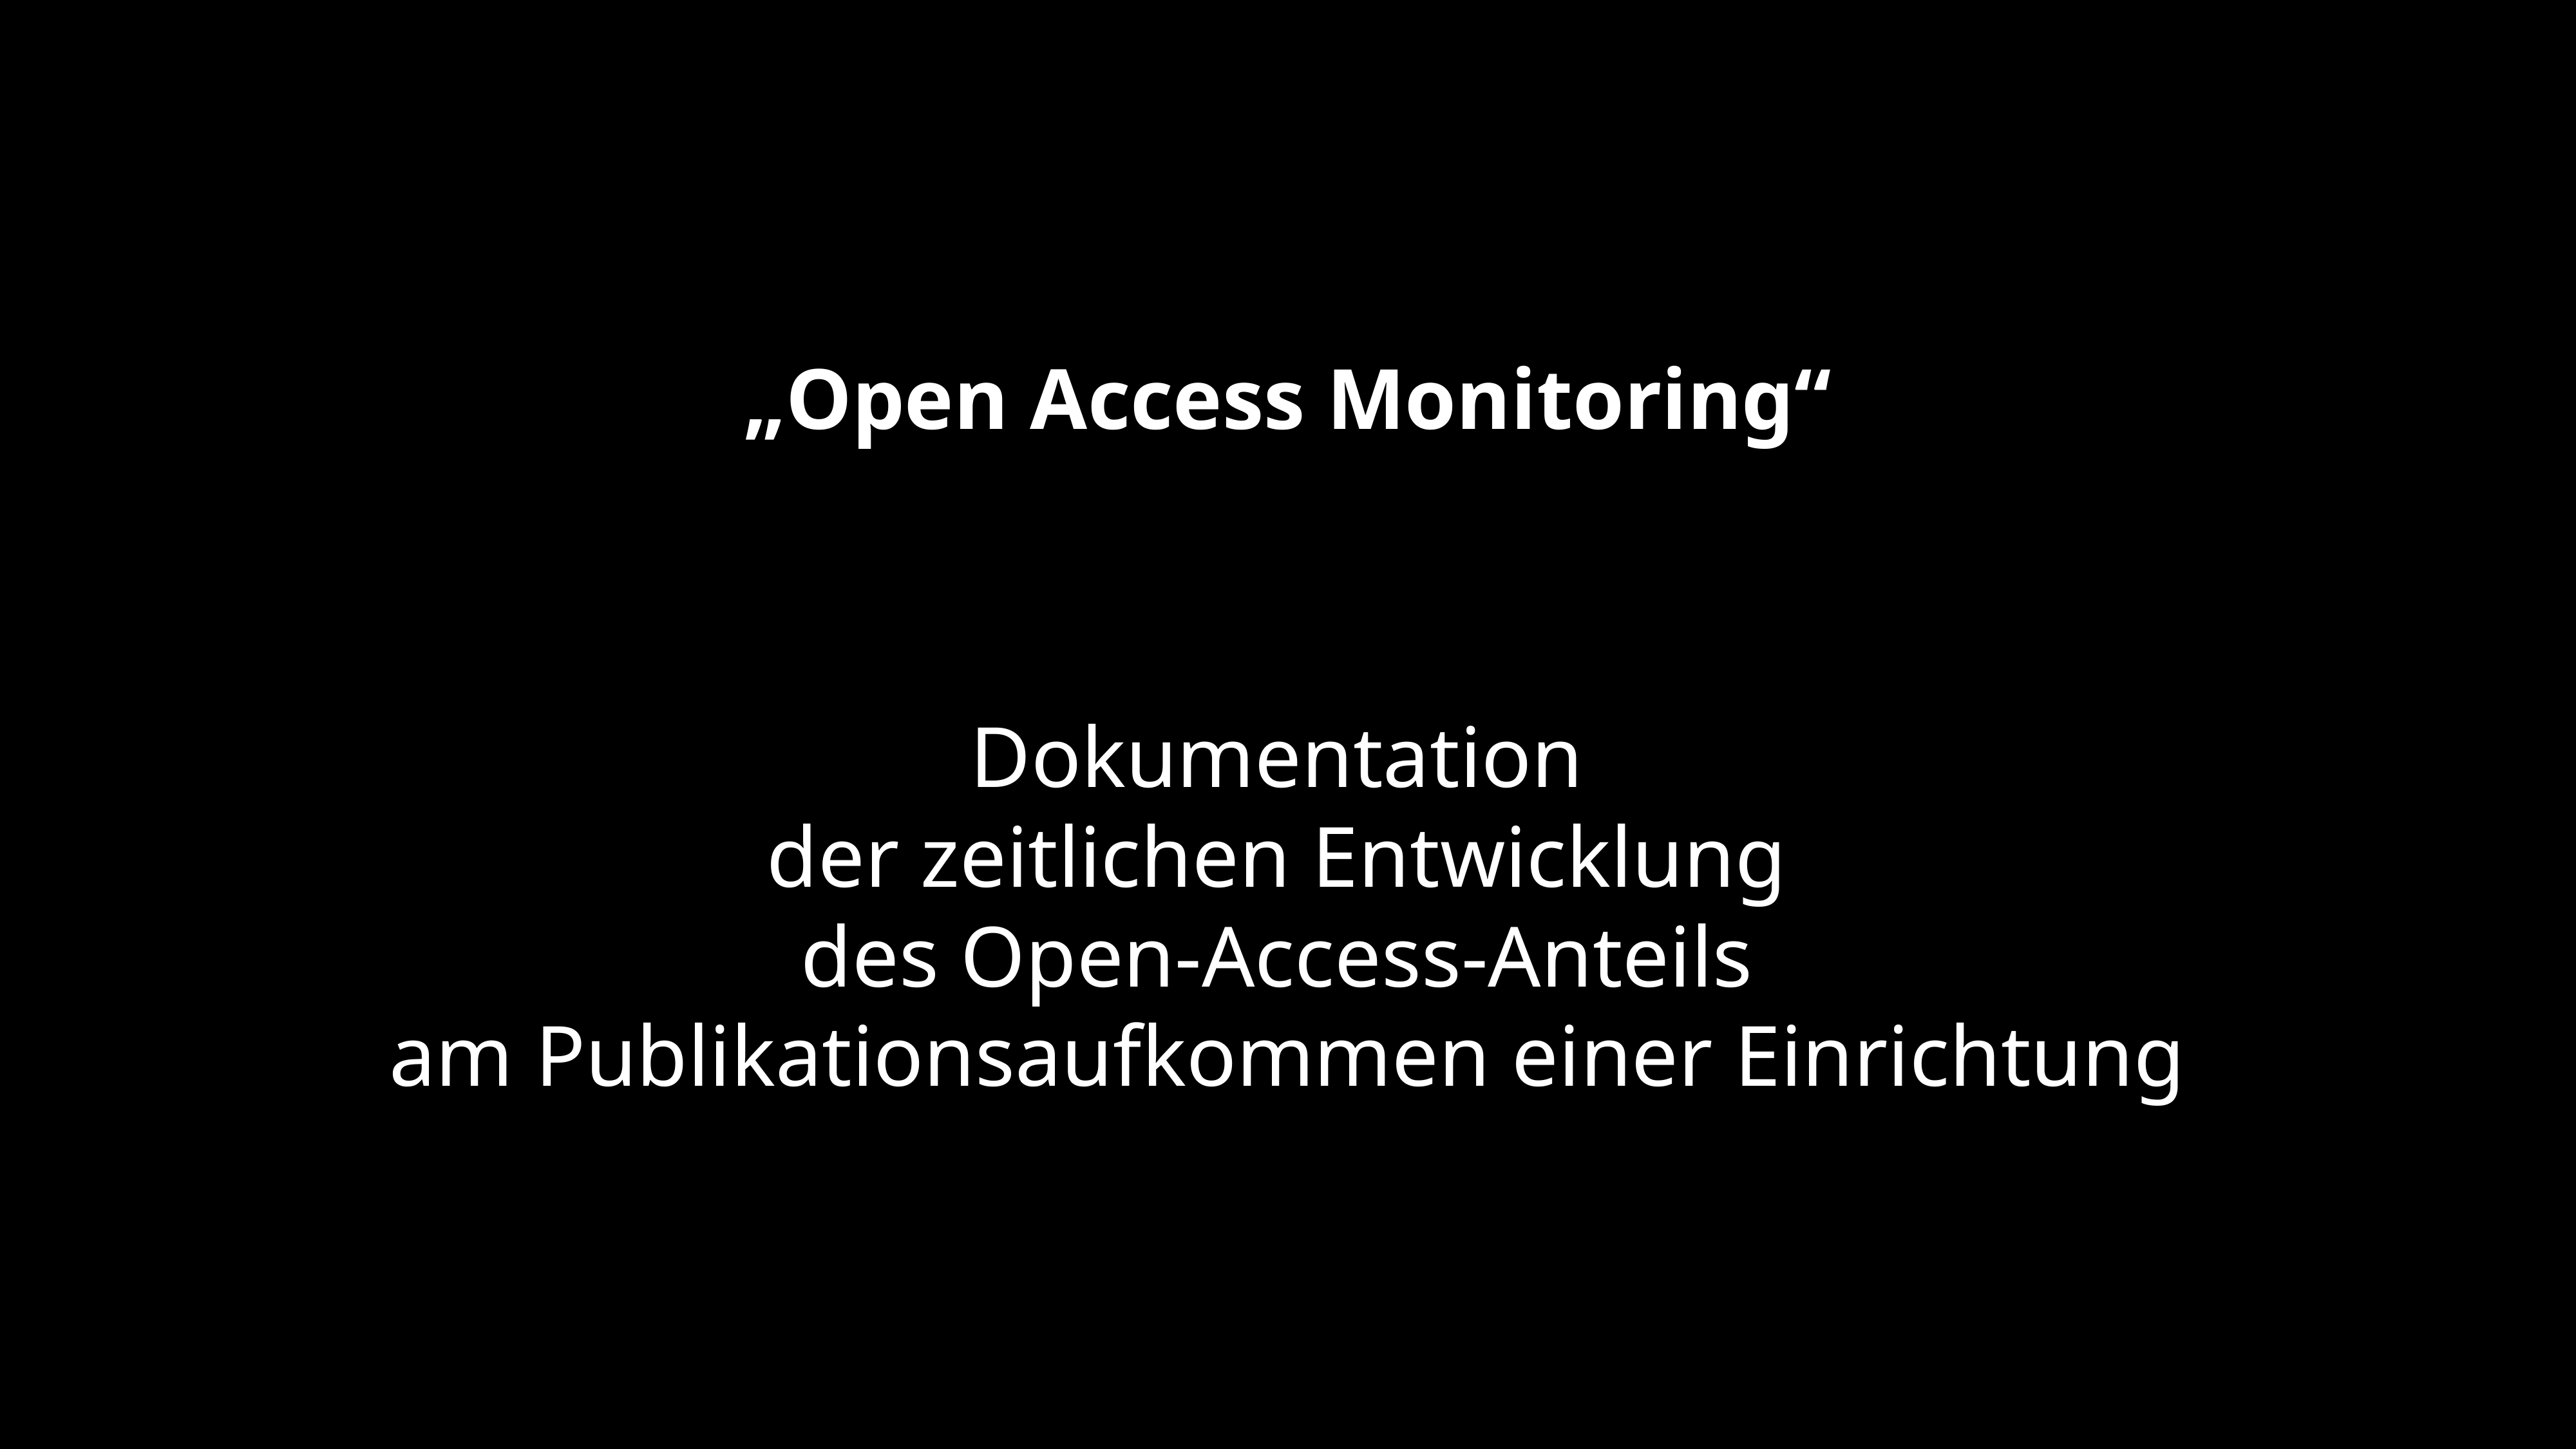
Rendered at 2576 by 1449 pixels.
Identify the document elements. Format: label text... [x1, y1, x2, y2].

list „Open Access Monitoring“ Dokumentation der zeitlichen Entwicklung des Open-Access-Anteils am Publikationsaufkommen einer Einrichtung [178, 187, 2398, 1262]
